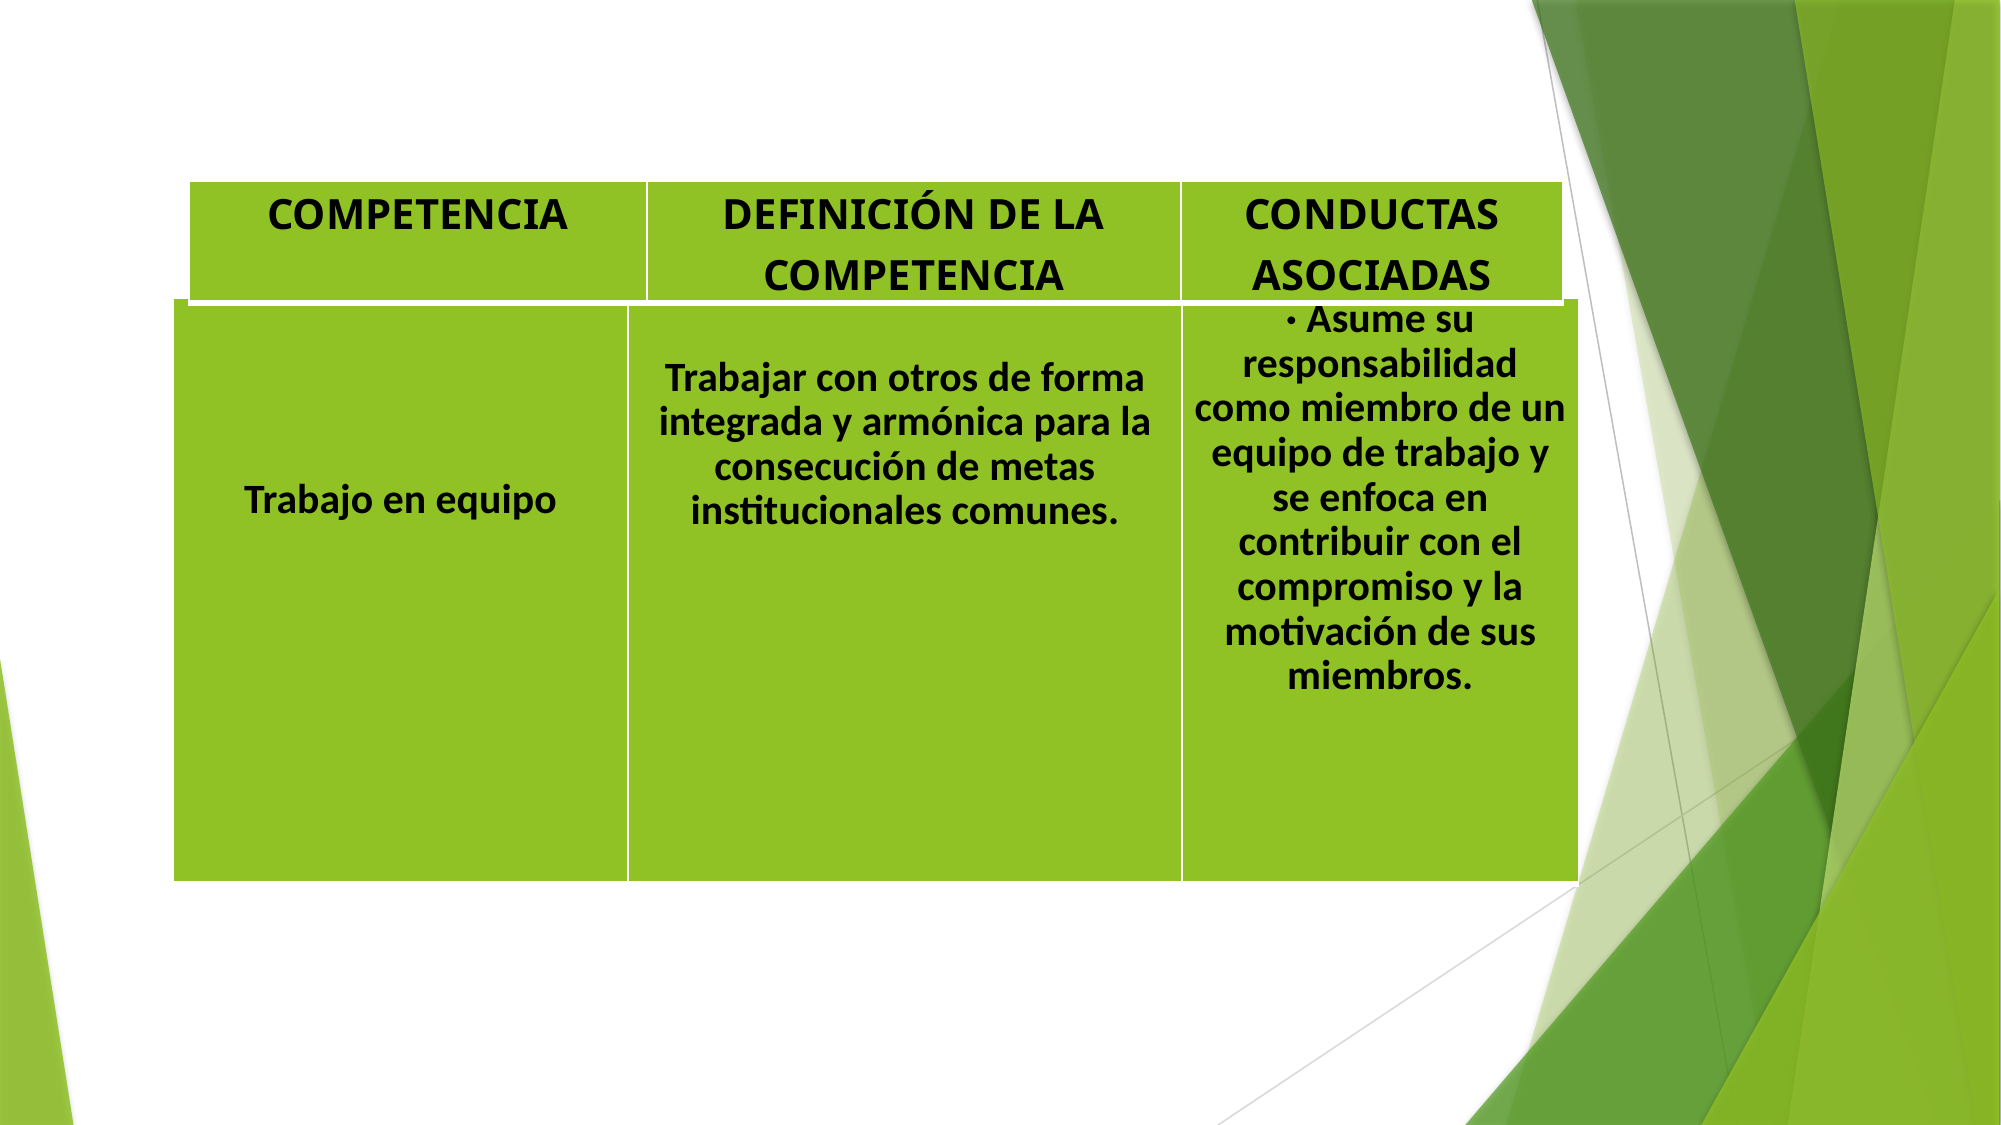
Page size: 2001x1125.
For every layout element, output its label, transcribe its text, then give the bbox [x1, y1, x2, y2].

title [111, 99, 1522, 317]
table_header CONDUCTAS ASOCIADAS [1182, 182, 1562, 300]
table_header · Asume su responsabilidad como miembro de un equipo de trabajo y se enfoca en contribuir con el compromiso y la motivación de sus miembros. [1183, 299, 1578, 881]
table_header Trabajo en equipo [174, 299, 627, 881]
table_header DEFINICIÓN DE LA COMPETENCIA [648, 182, 1180, 300]
table_header COMPETENCIA [190, 182, 646, 300]
table_header Trabajar con otros de forma integrada y armónica para la consecución de metas institucionales comunes. [629, 306, 1181, 881]
